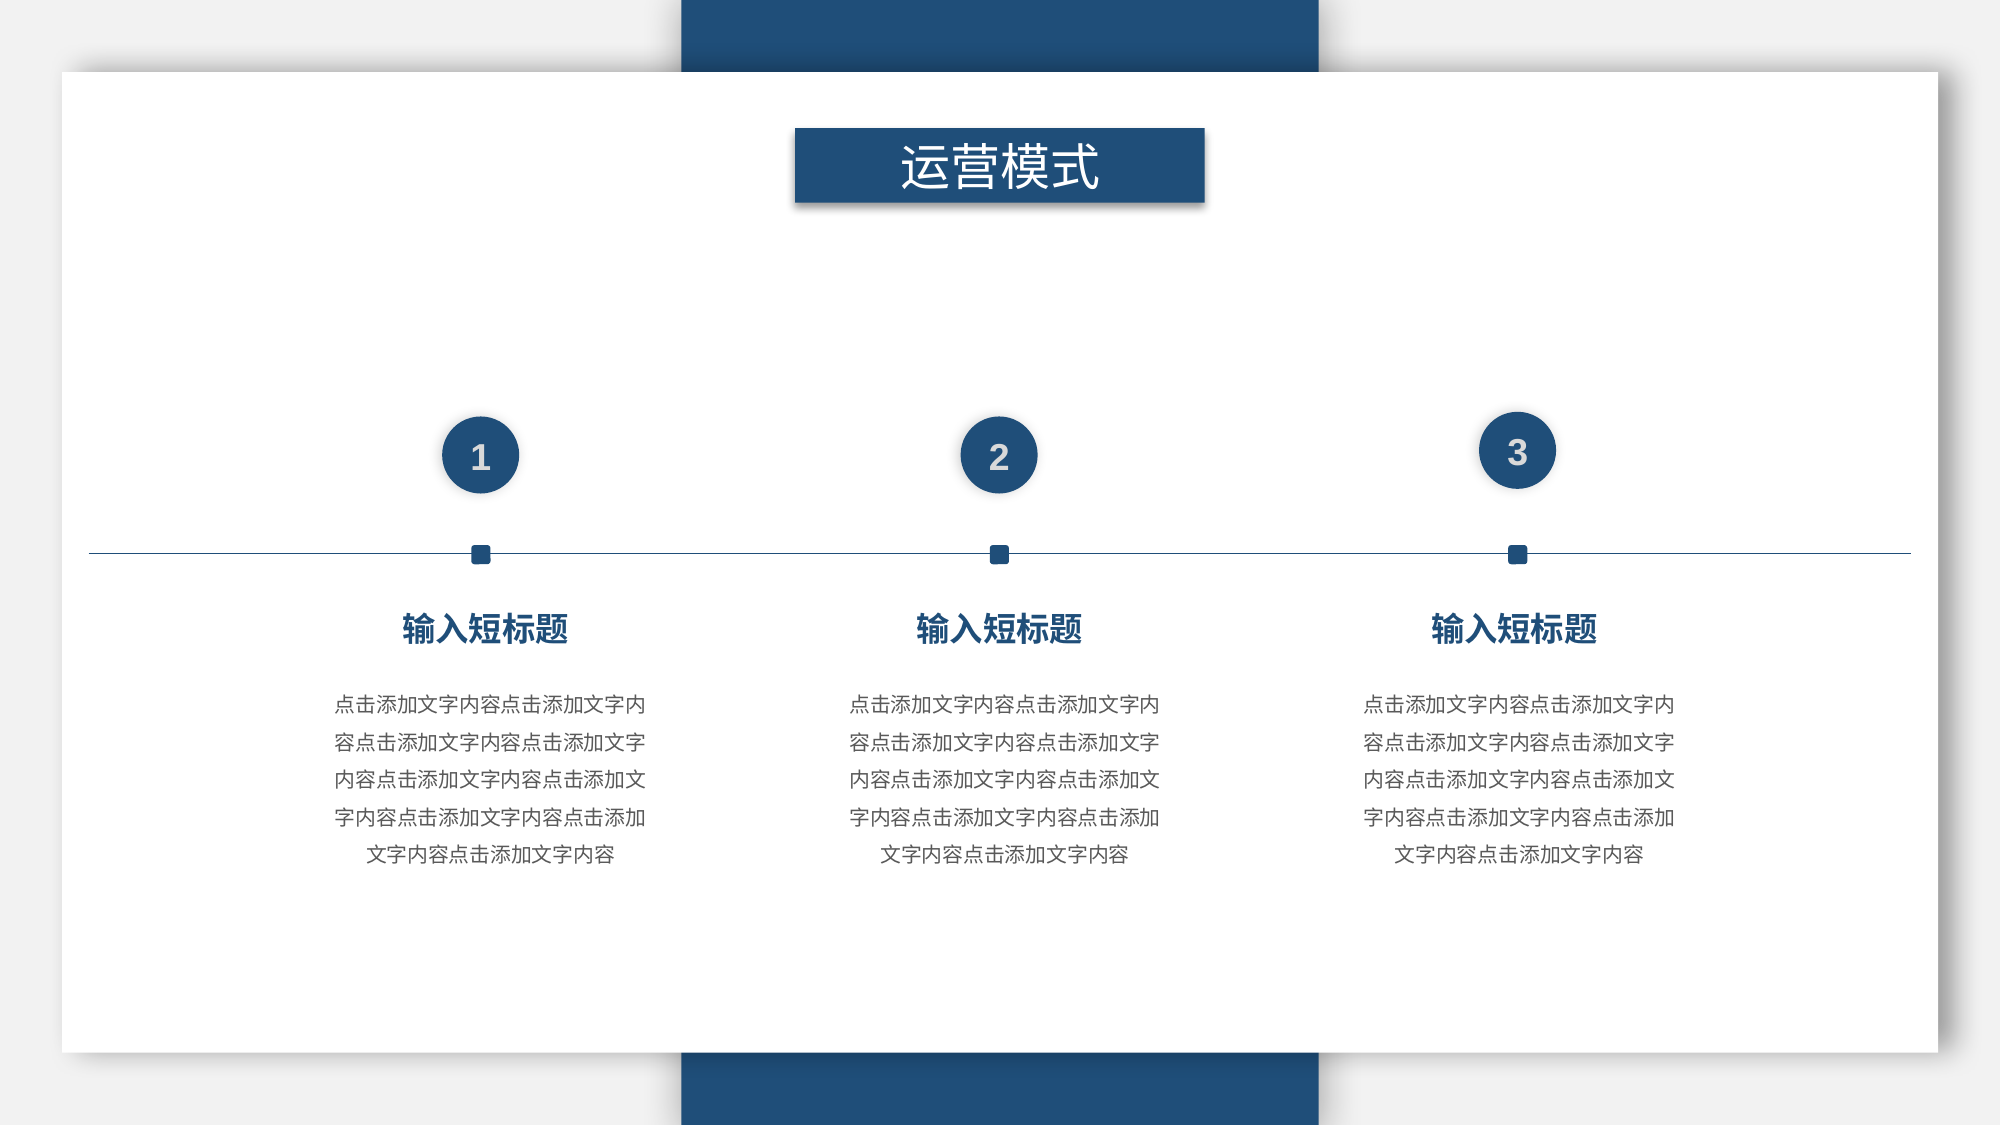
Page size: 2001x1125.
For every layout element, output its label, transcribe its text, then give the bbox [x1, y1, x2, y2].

text_box 点击添加文字内容点击添加文字内容点击添加文字内容点击添加文字内容点击添加文字内容点击添加文字内容点击添加文字内容点击添加文字内容点击添加文字内容 [841, 679, 1169, 874]
text_box 点击添加文字内容点击添加文字内容点击添加文字内容点击添加文字内容点击添加文字内容点击添加文字内容点击添加文字内容点击添加文字内容点击添加文字内容 [1355, 679, 1684, 874]
text_box 1 [441, 415, 521, 495]
text_box 点击添加文字内容点击添加文字内容点击添加文字内容点击添加文字内容点击添加文字内容点击添加文字内容点击添加文字内容点击添加文字内容点击添加文字内容 [326, 679, 655, 874]
text_box [988, 544, 1010, 553]
text_box 输入短标题 [351, 600, 620, 656]
text_box 输入短标题 [865, 600, 1135, 656]
text_box [470, 544, 492, 553]
text_box 2 [959, 415, 1039, 495]
text_box 输入短标题 [1379, 600, 1649, 656]
text_box 3 [1477, 410, 1558, 490]
text_box 运营模式 [795, 128, 1205, 203]
text_box [1507, 544, 1529, 553]
text_box [988, 554, 1010, 566]
text_box [1507, 554, 1529, 566]
text_box [470, 554, 492, 566]
